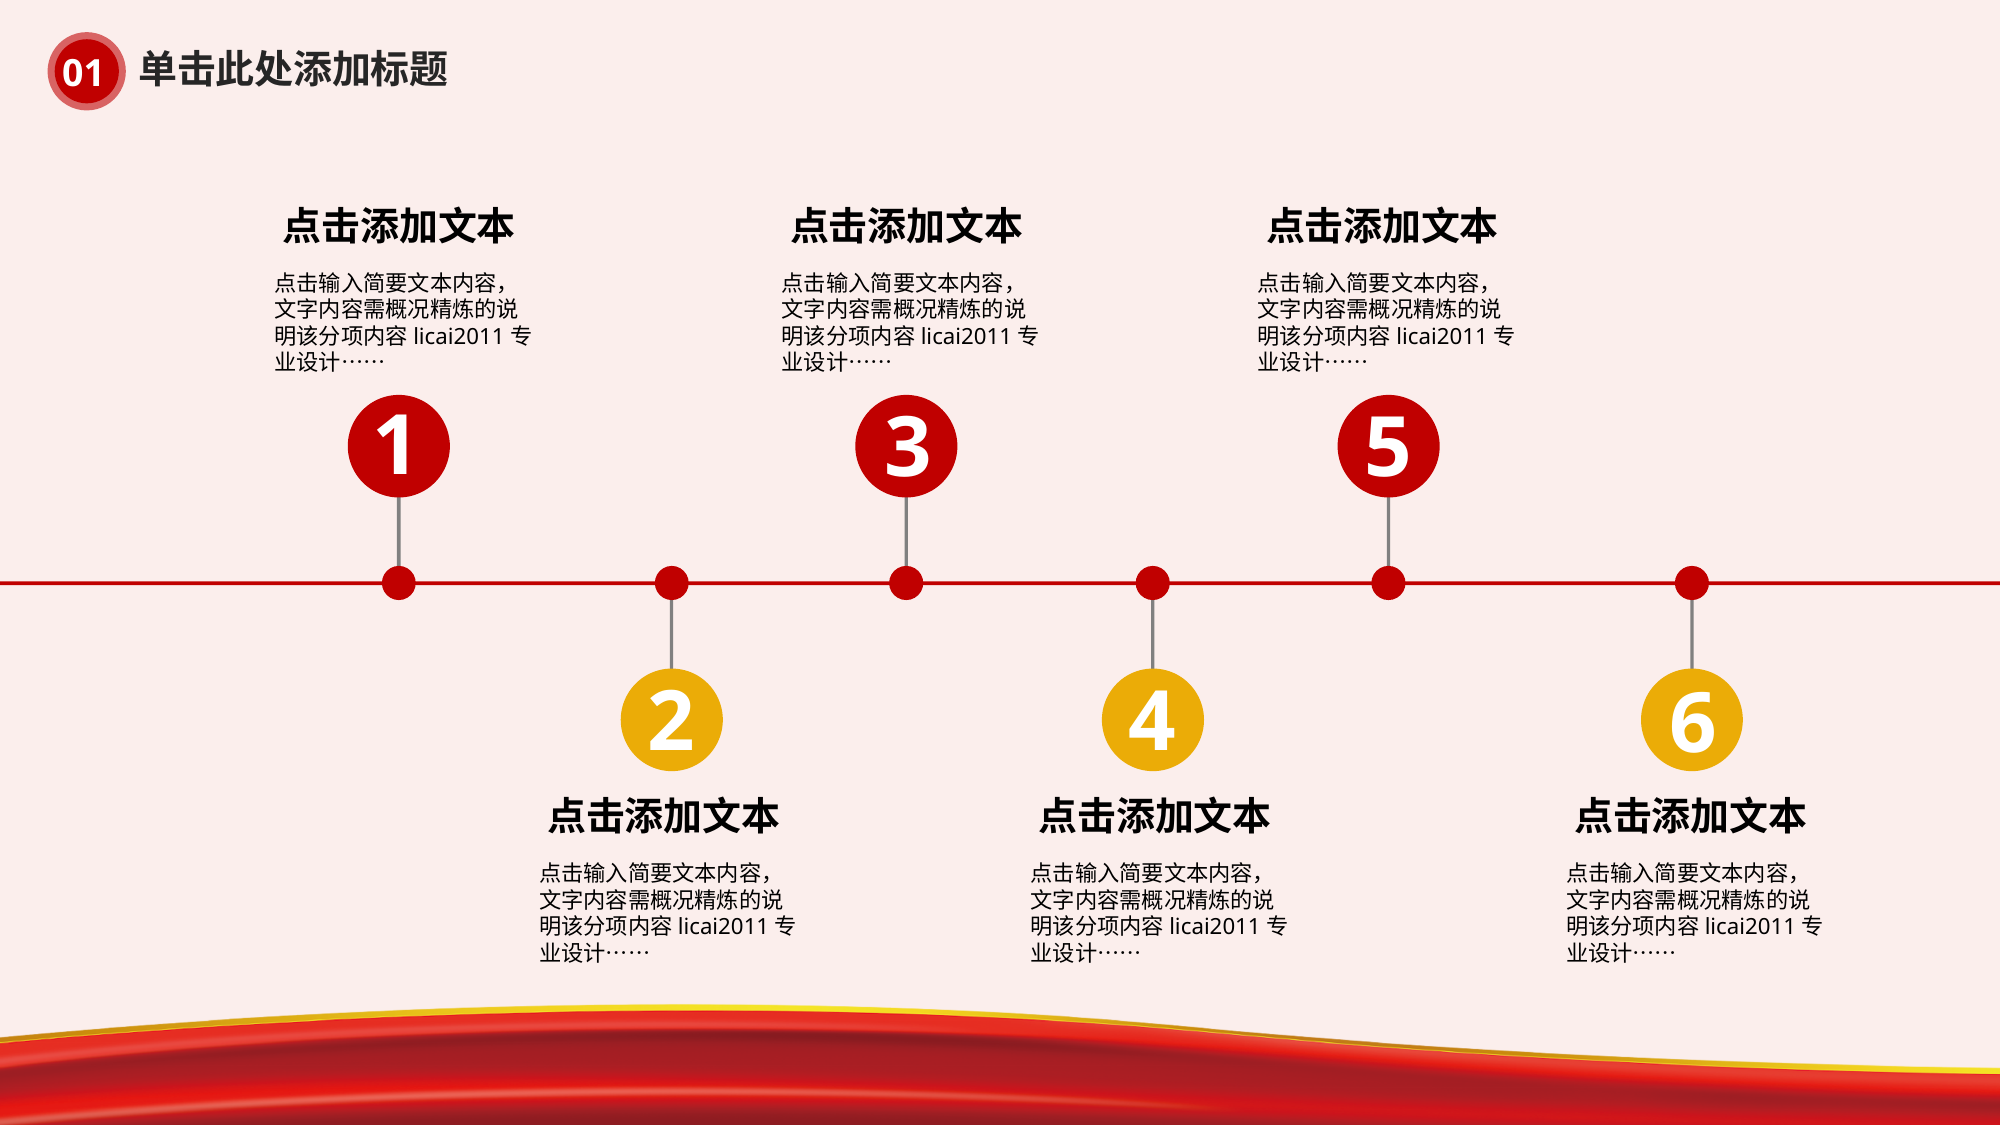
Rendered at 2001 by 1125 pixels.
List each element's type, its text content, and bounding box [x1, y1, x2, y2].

text_box 单击此处添加标题 [123, 36, 482, 99]
text_box 点击添加文本 [775, 194, 1038, 256]
text_box 点击输入简要文本内容，文字内容需概况精炼的说明该分项内容licai2011专业设计…… [524, 851, 815, 931]
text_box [1135, 565, 1170, 659]
picture [0, 931, 2000, 1125]
text_box 点击输入简要文本内容，文字内容需概况精炼的说明该分项内容licai2011专业设计…… [1551, 851, 1842, 931]
text_box [416, 581, 654, 586]
text_box [924, 581, 1135, 586]
text_box 点击输入简要文本内容，文字内容需概况精炼的说明该分项内容licai2011专业设计…… [259, 261, 550, 383]
text_box 点击添加文本 [1559, 784, 1822, 846]
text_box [1640, 661, 1743, 777]
text_box 点击输入简要文本内容，文字内容需概况精炼的说明该分项内容licai2011专业设计…… [1015, 851, 1306, 931]
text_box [654, 565, 689, 659]
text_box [889, 501, 924, 601]
text_box [61, 32, 112, 41]
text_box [855, 385, 958, 501]
text_box [1406, 581, 1674, 586]
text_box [1674, 565, 1709, 661]
text_box 点击输入简要文本内容，文字内容需概况精炼的说明该分项内容licai2011专业设计…… [1242, 261, 1534, 383]
text_box 01 [47, 41, 149, 101]
text_box [0, 581, 381, 586]
text_box [1709, 581, 2000, 586]
text_box 点击添加文本 [532, 784, 795, 846]
text_box [689, 581, 889, 586]
text_box 点击输入简要文本内容，文字内容需概况精炼的说明该分项内容licai2011专业设计…… [767, 261, 1058, 383]
text_box 点击添加文本 [1024, 784, 1287, 846]
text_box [620, 659, 723, 775]
text_box 点击添加文本 [268, 194, 531, 256]
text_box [1371, 501, 1406, 601]
text_box 点击添加文本 [1251, 194, 1514, 256]
text_box [1170, 581, 1371, 586]
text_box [347, 383, 450, 499]
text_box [381, 499, 416, 601]
text_box [61, 101, 113, 111]
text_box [1337, 385, 1440, 501]
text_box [1101, 659, 1204, 775]
